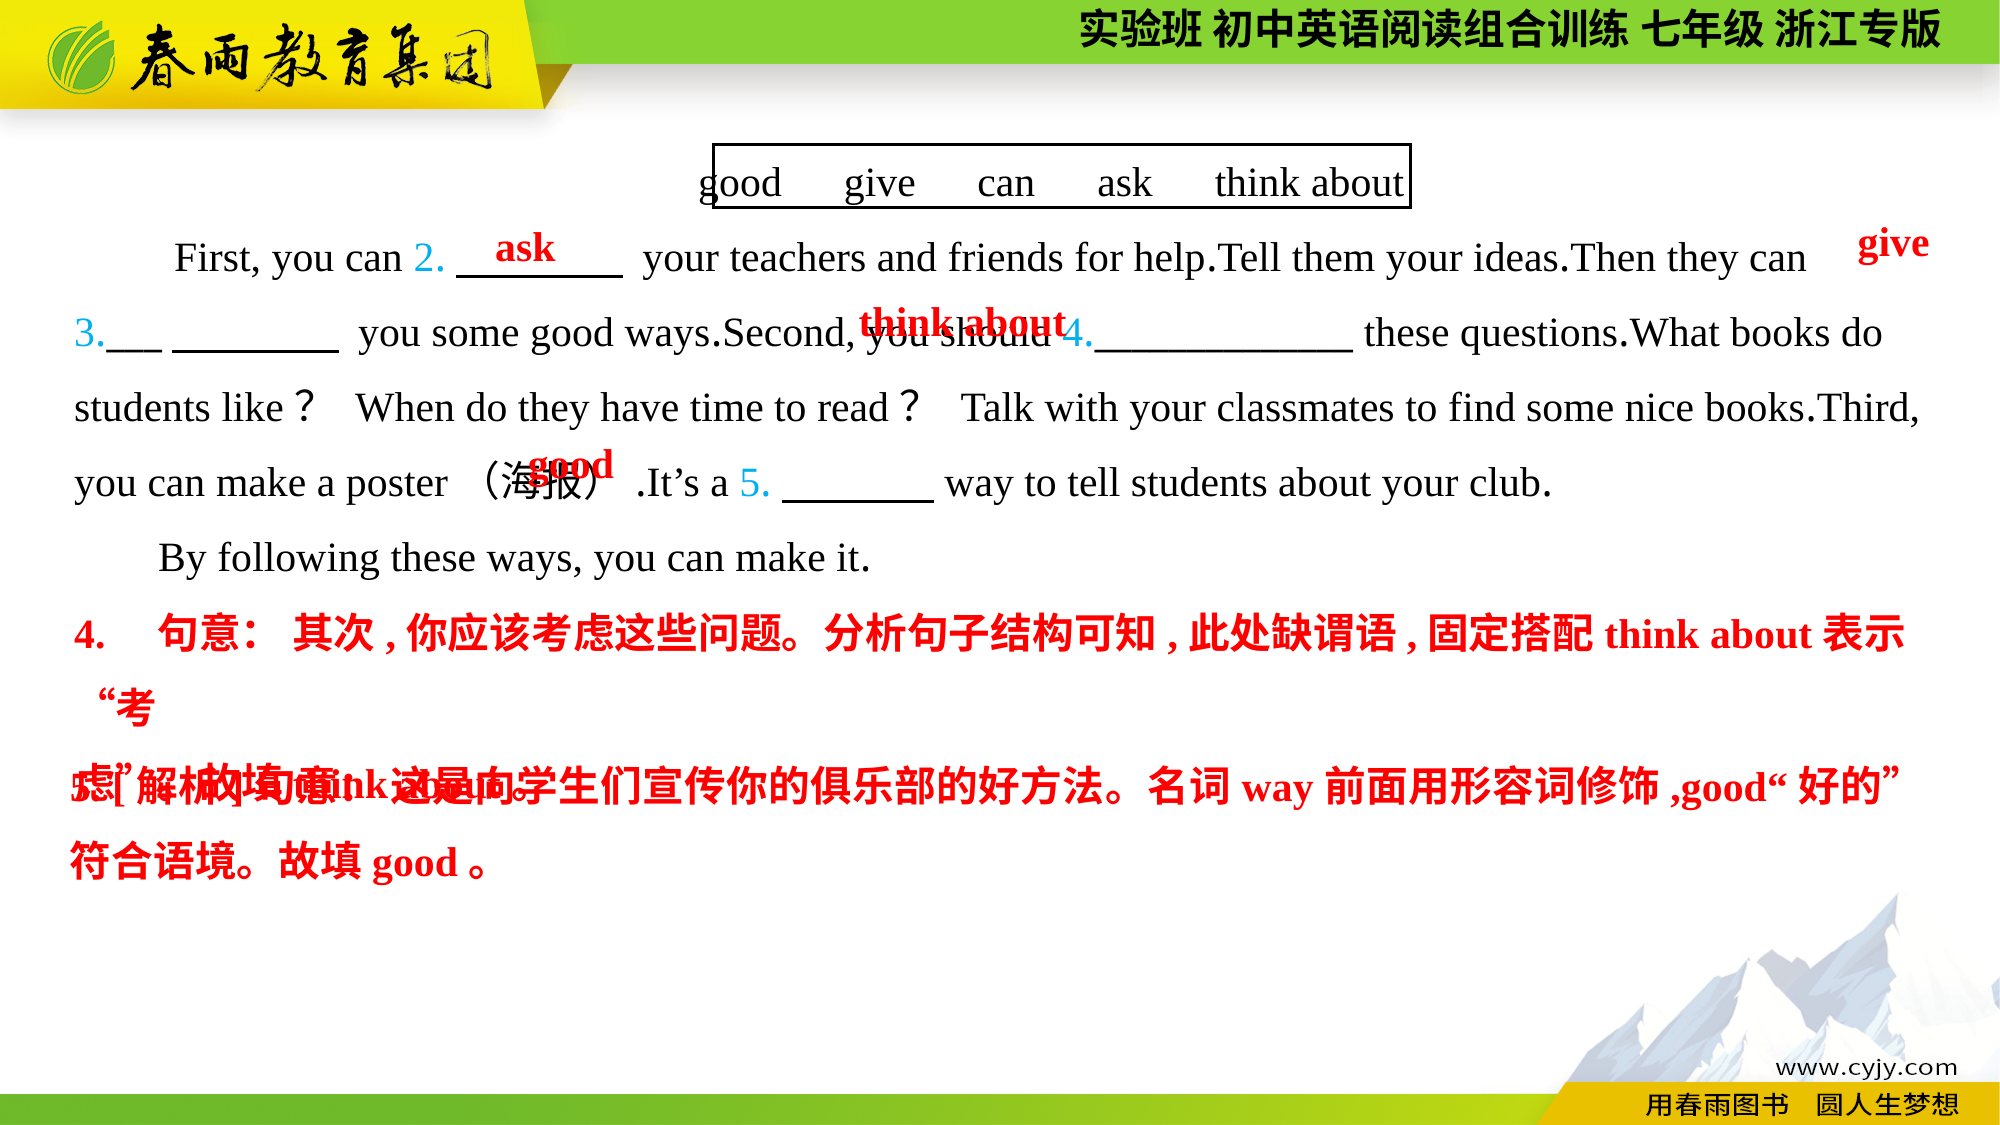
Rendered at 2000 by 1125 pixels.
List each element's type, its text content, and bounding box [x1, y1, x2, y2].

text_box think about [843, 287, 1082, 352]
text_box good [513, 429, 630, 495]
text_box 4. 句意： 其次,你应该考虑这些问题。分析句子结构可知,此处缺谓语,固定搭配think about表示“考 虑”。故填think about。 [59, 574, 1944, 815]
list good give can ask think about First, you can 2. your teachers and friends for help.Tell them your ideas.Then they can 3.___ you some good ways.Second, you should 4.______________ these questions.What books do students like？ When do they have time to read？ Talk with your classmates to find some nice books.Third, you can make a poster（海报）.It’s a 5. way to tell students about your club. By following these ways, you can make it. [59, 122, 1944, 574]
text_box 5. [解析]句意： 这是向学生们宣传你的俱乐部的好方法。名词way前面用形容词修饰,good“好的”符合语境。故填good。 [54, 727, 1939, 893]
text_box ask [480, 212, 571, 277]
text_box give [1842, 207, 1945, 272]
text_box [713, 144, 1411, 208]
picture [0, 0, 2000, 1125]
